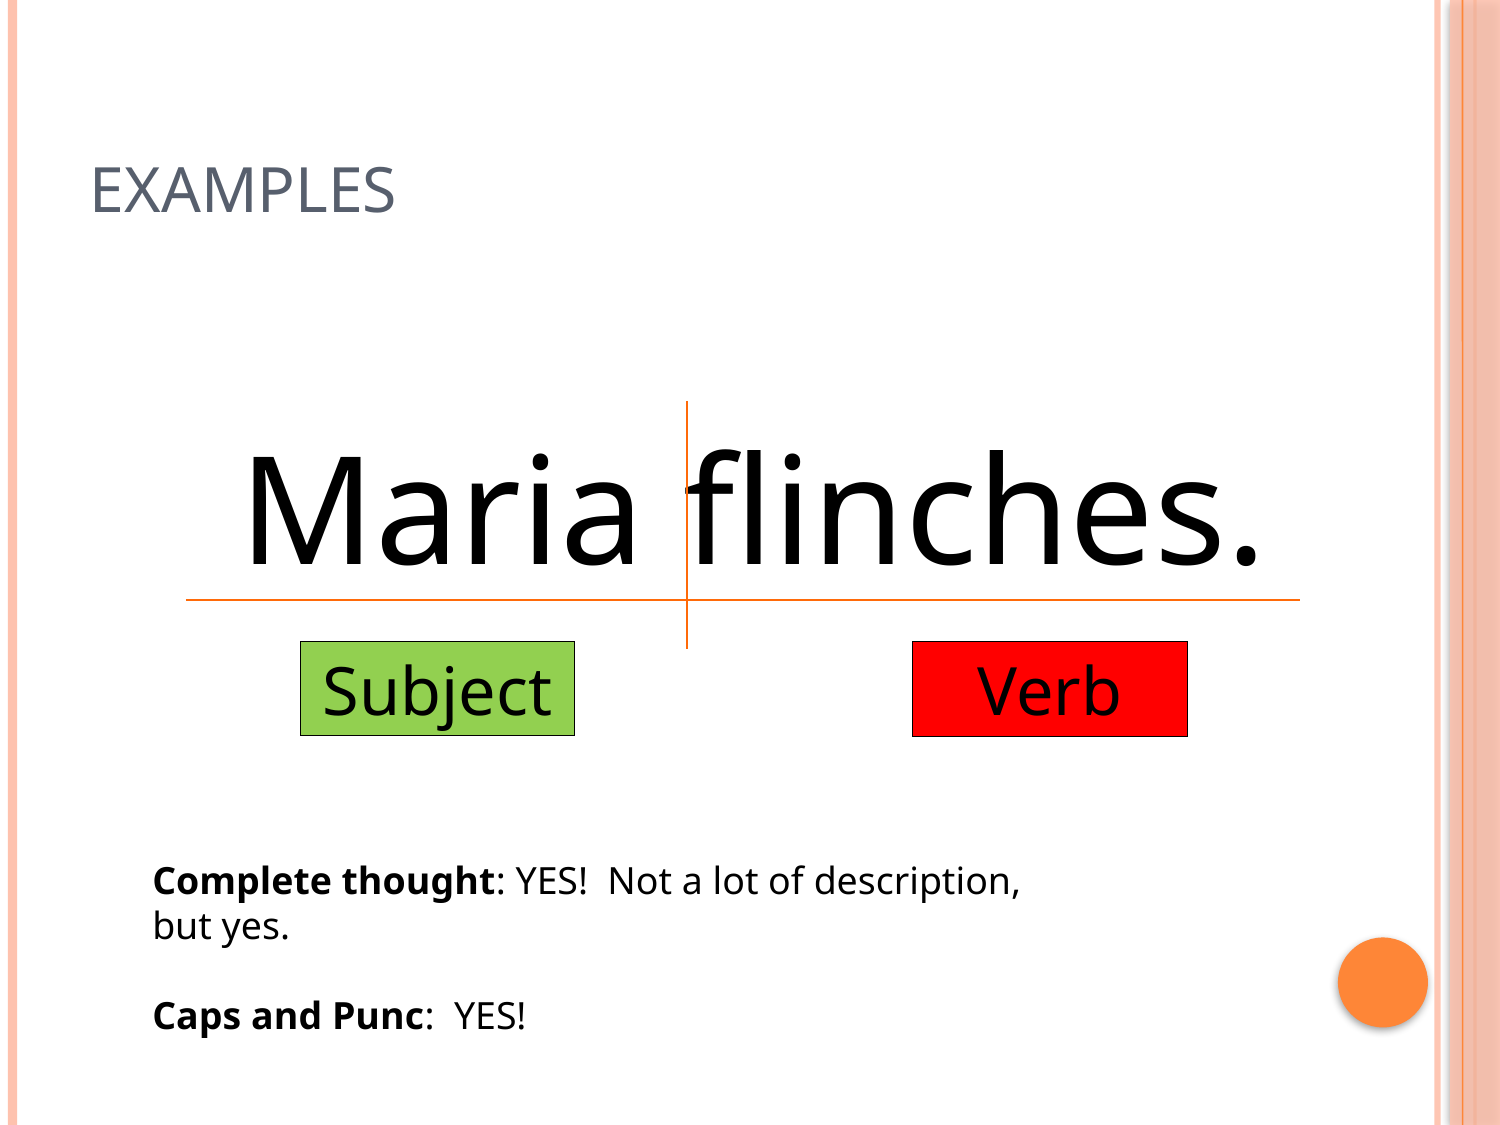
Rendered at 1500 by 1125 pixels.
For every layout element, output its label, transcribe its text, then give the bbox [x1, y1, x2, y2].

title Examples [75, 45, 1300, 233]
text_box Verb [912, 641, 1188, 737]
text_box Subject [300, 641, 575, 736]
list Maria flinches. [75, 262, 1300, 1062]
text_box Complete thought: YES! Not a lot of description, but yes. Caps and Punc: YES! [137, 849, 1088, 1045]
